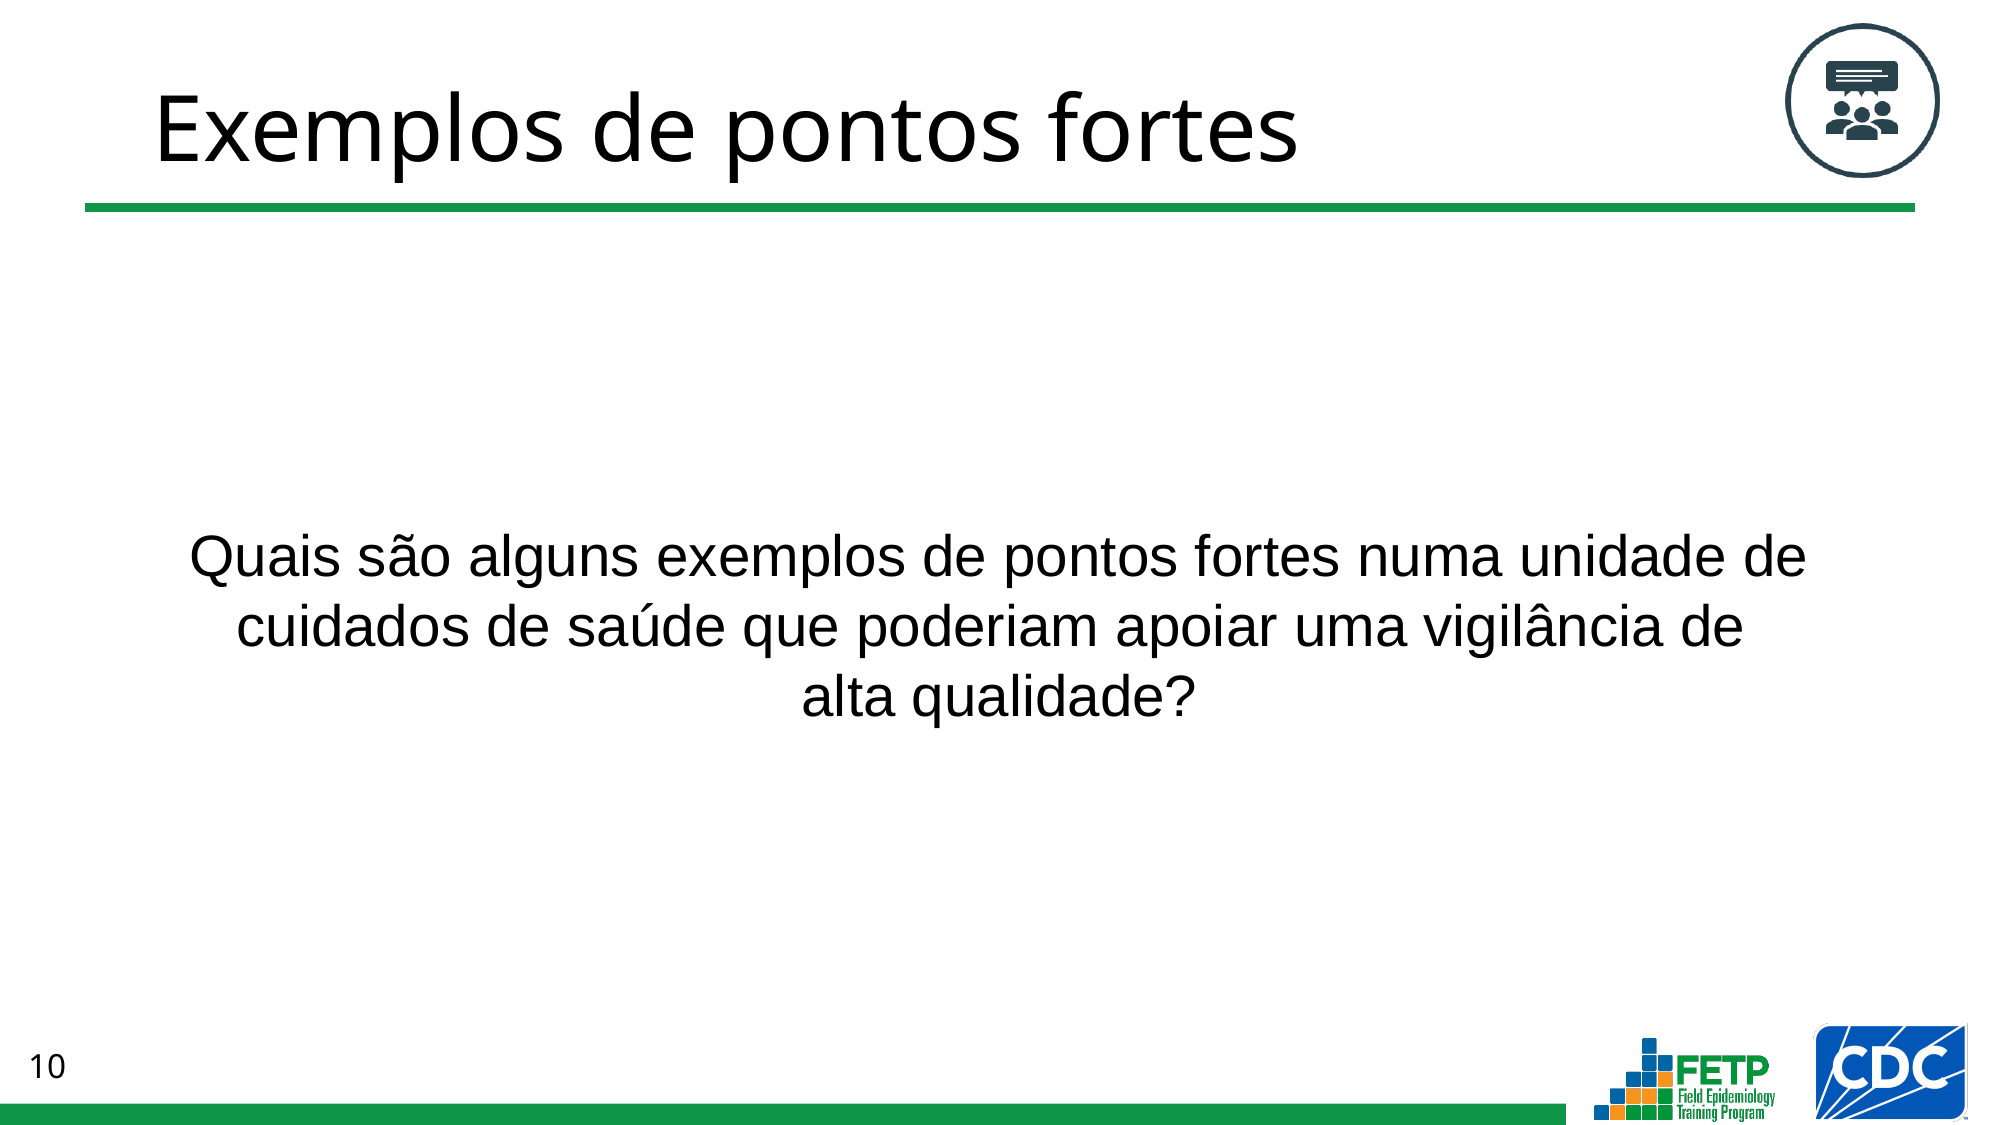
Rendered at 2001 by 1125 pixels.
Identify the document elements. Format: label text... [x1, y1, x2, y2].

list Quais são alguns exemplos de pontos fortes numa unidade de cuidados de saúde que poderiam apoiar uma vigilância de alta qualidade? [137, 242, 1863, 1004]
picture [1813, 1023, 1968, 1122]
picture [1785, 23, 1940, 178]
title Exemplos de pontos fortes [137, 75, 1738, 207]
picture [1594, 1038, 1775, 1122]
